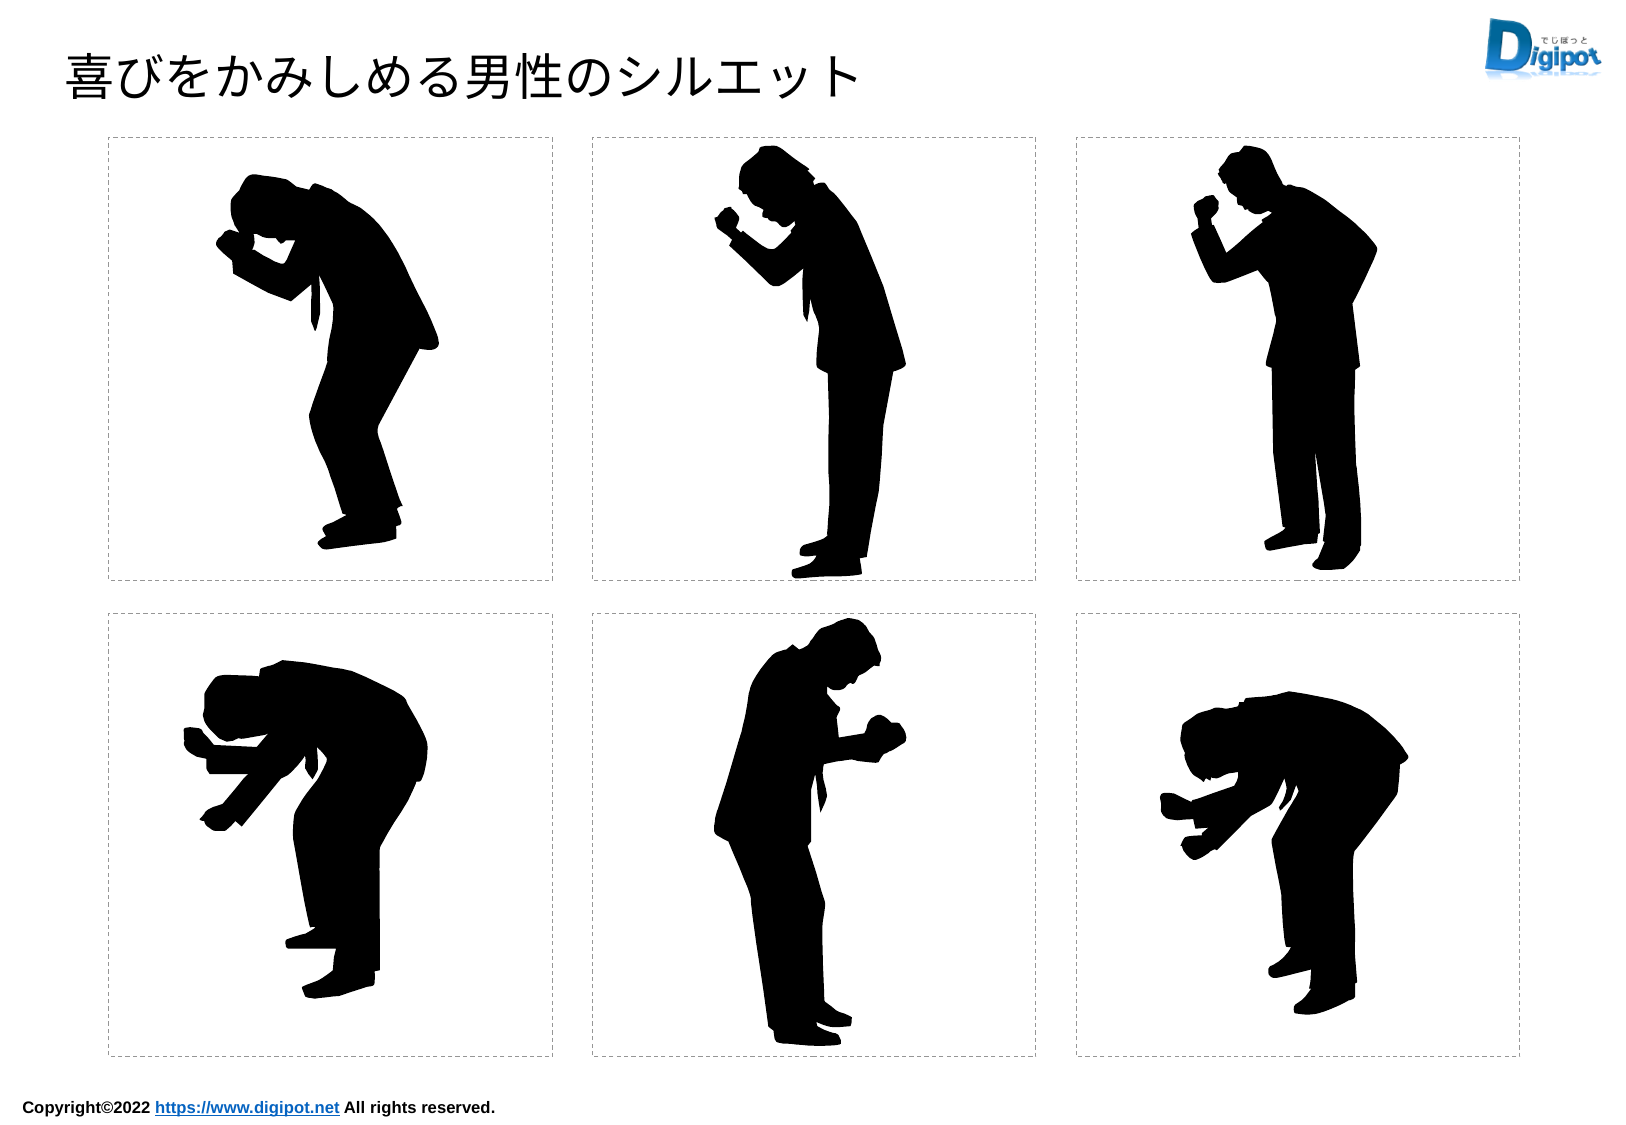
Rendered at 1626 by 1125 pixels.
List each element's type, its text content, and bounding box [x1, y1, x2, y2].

text_box [1159, 691, 1409, 1015]
text_box [1190, 145, 1378, 570]
text_box [714, 145, 906, 579]
text_box [216, 174, 439, 550]
text_box 喜びをかみしめる男性のシルエット [49, 38, 880, 113]
picture [1485, 18, 1602, 82]
text_box [714, 618, 907, 1046]
text_box [183, 660, 428, 999]
